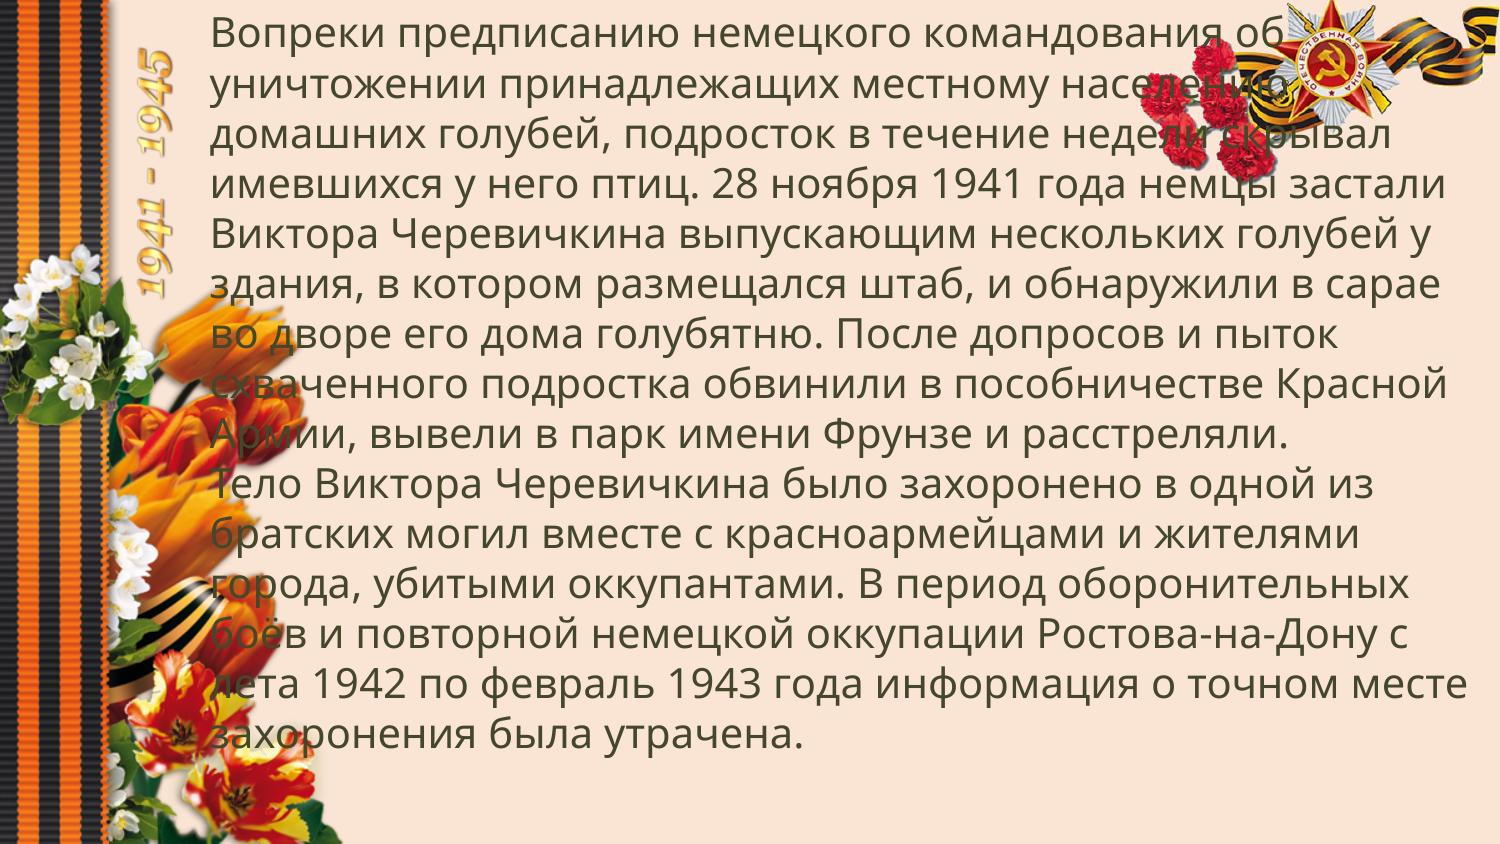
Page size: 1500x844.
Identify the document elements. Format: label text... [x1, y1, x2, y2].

text_box Вопреки предписанию немецкого командования об уничтожении принадлежащих местному населению домашних голубей, подросток в течение недели скрывал имевшихся у него птиц. 28 ноября 1941 года немцы застали Виктора Черевичкина выпускающим нескольких голубей у здания, в котором размещался штаб, и обнаружили в сарае во дворе его дома голубятню. После допросов и пыток схваченного подростка обвинили в пособничестве Красной Армии, вывели в парк имени Фрунзе и расстреляли. Тело Виктора Черевичкина было захоронено в одной из братских могил вместе с красноармейцами и жителями города, убитыми оккупантами. В период оборонительных боёв и повторной немецкой оккупации Ростова-на-Дону с лета 1942 по февраль 1943 года информация о точном месте захоронения была утрачена. [194, 0, 1500, 764]
picture [0, 0, 364, 844]
